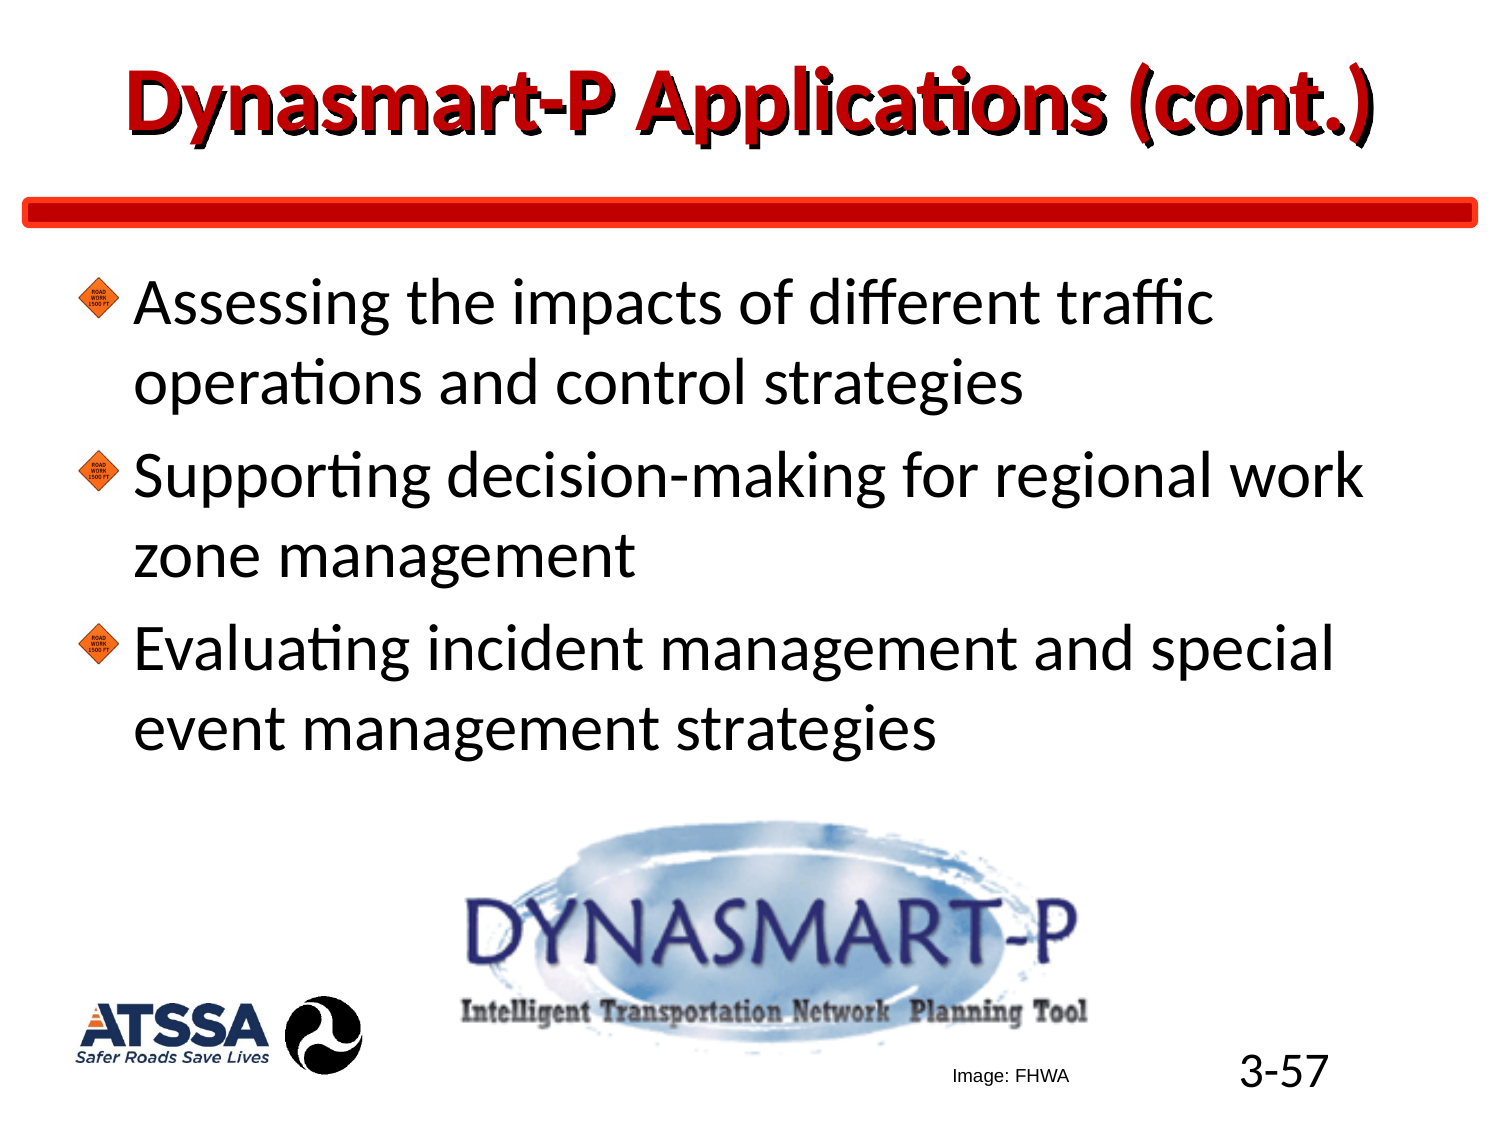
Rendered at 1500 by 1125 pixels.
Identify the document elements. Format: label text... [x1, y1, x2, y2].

list Assessing the impacts of different traffic operations and control strategies Supporting decision-making for regional work zone management Evaluating incident management and special event management strategies [62, 249, 1438, 963]
picture [77, 276, 120, 319]
picture [77, 449, 120, 492]
picture [77, 622, 120, 665]
picture [276, 989, 370, 1077]
picture [436, 799, 1113, 1076]
picture [75, 1003, 269, 1063]
title Dynasmart-P Applications (cont.) [0, 0, 1500, 188]
text_box Image: FHWA [937, 1056, 1125, 1094]
